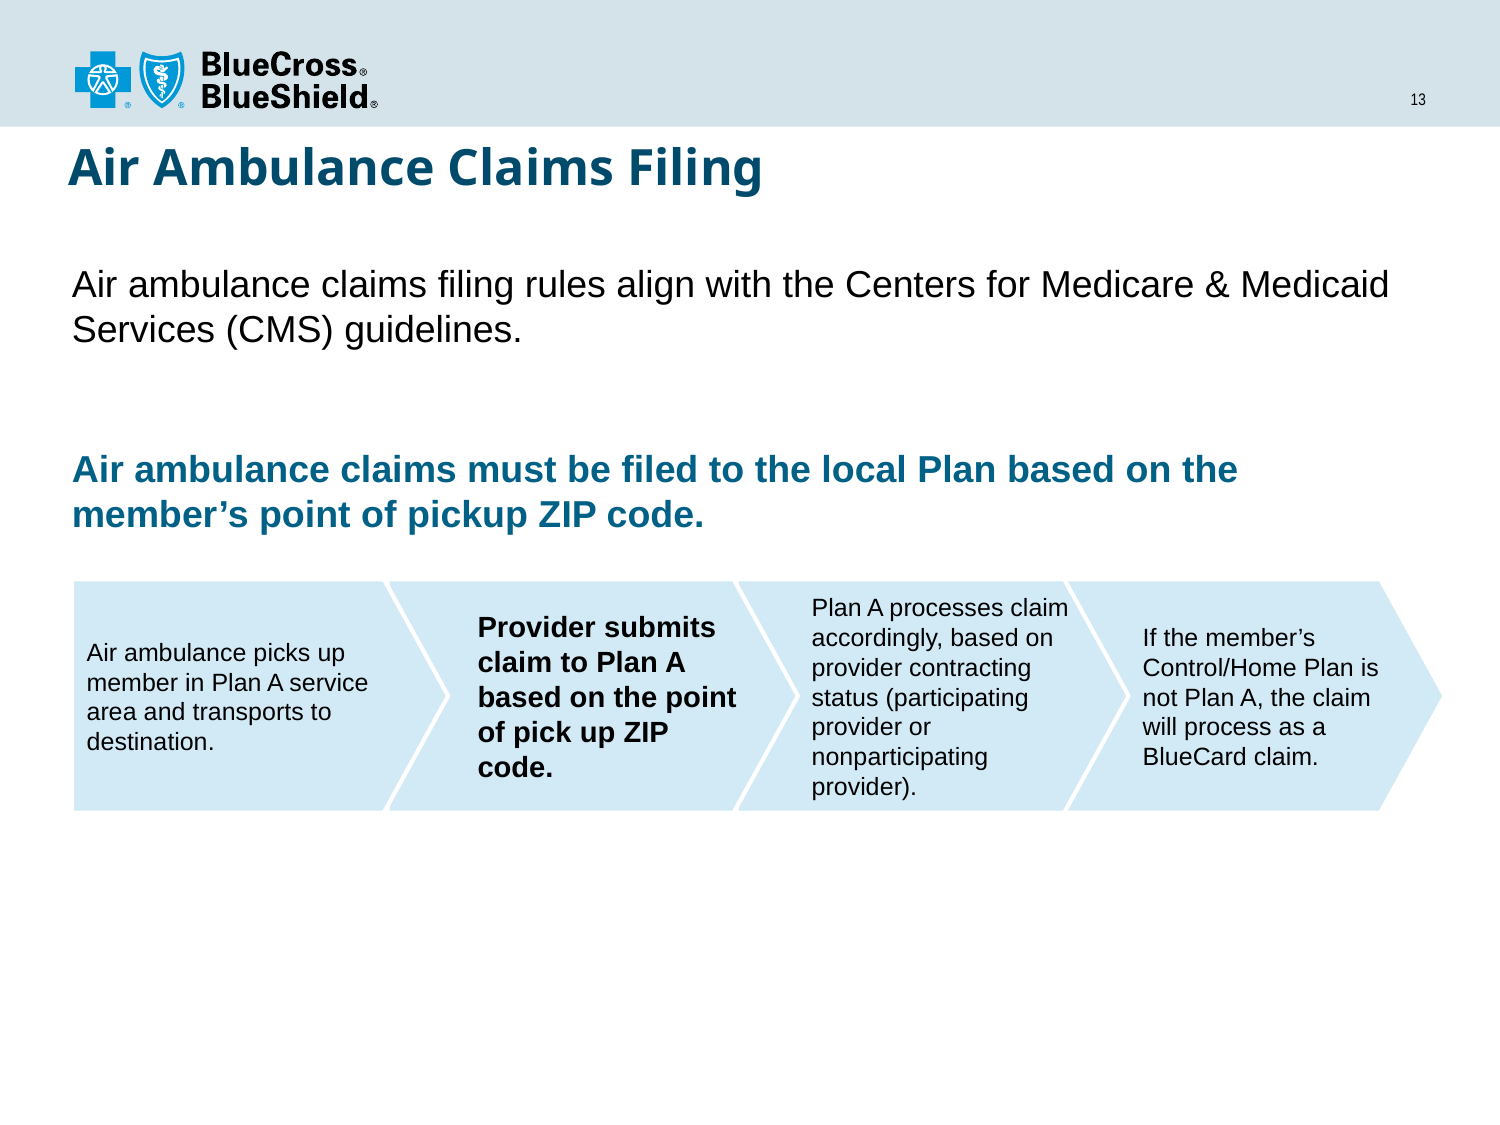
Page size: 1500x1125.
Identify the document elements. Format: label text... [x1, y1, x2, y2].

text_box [71, 578, 1445, 813]
text_box Air ambulance claims filing rules align with the Centers for Medicare & Medicaid Services (CMS) guidelines. Air ambulance claims must be filed to the local Plan based on the member’s point of pickup ZIP code. [71, 260, 1422, 522]
picture [178, 101, 185, 109]
title Air Ambulance Claims Filing [68, 134, 1419, 211]
picture [124, 101, 131, 109]
